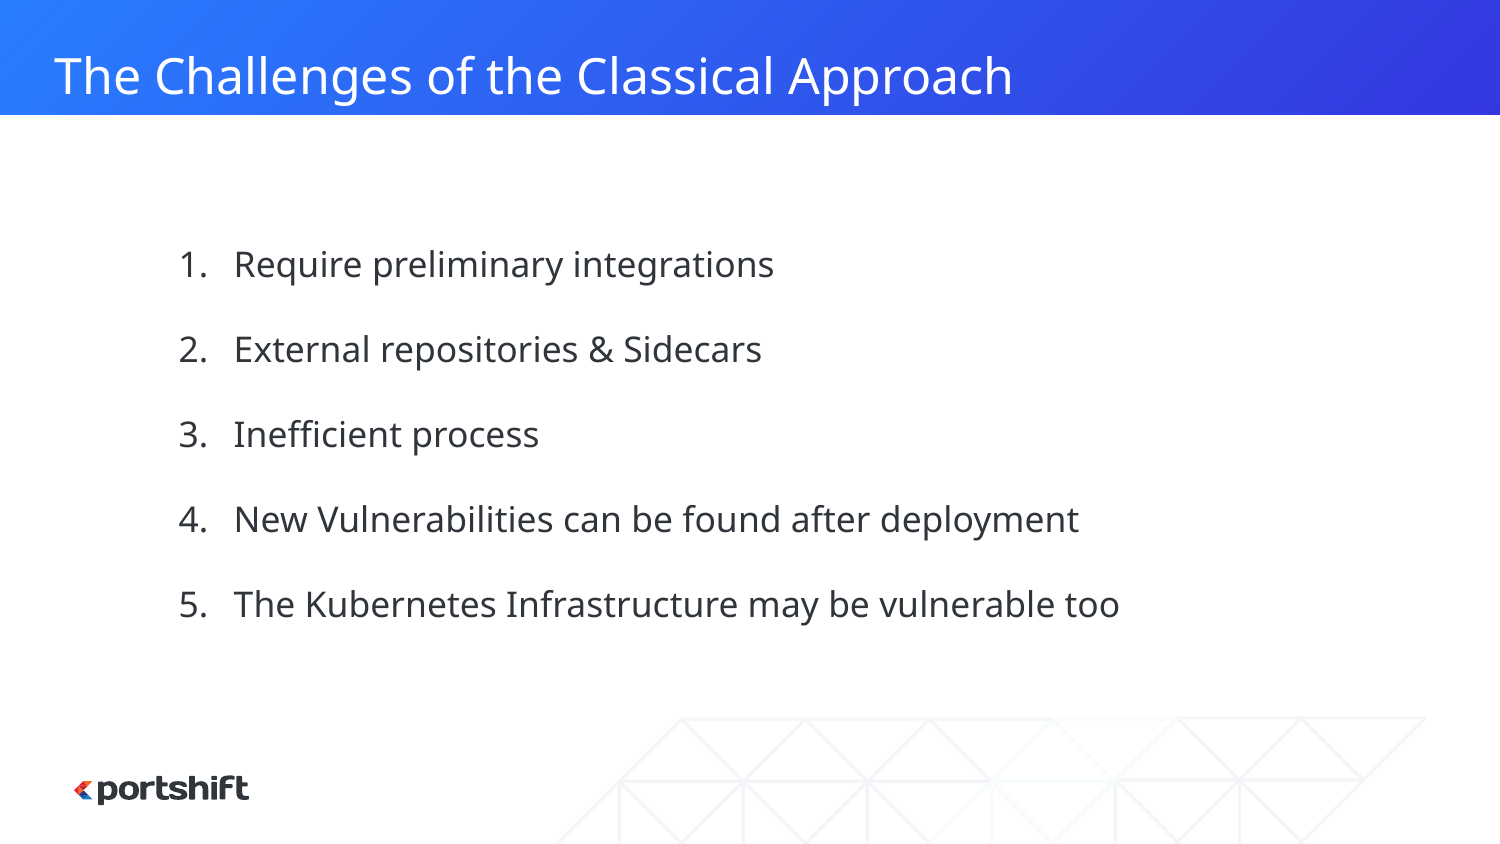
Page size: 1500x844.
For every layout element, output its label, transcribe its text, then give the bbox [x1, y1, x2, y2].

text_box Require preliminary integrations External repositories & Sidecars Inefficient process New Vulnerabilities can be found after deployment The Kubernetes Infrastructure may be vulnerable too [143, 184, 1244, 664]
text_box [0, 0, 1500, 115]
text_box The Challenges of the Classical Approach [39, 20, 1268, 116]
